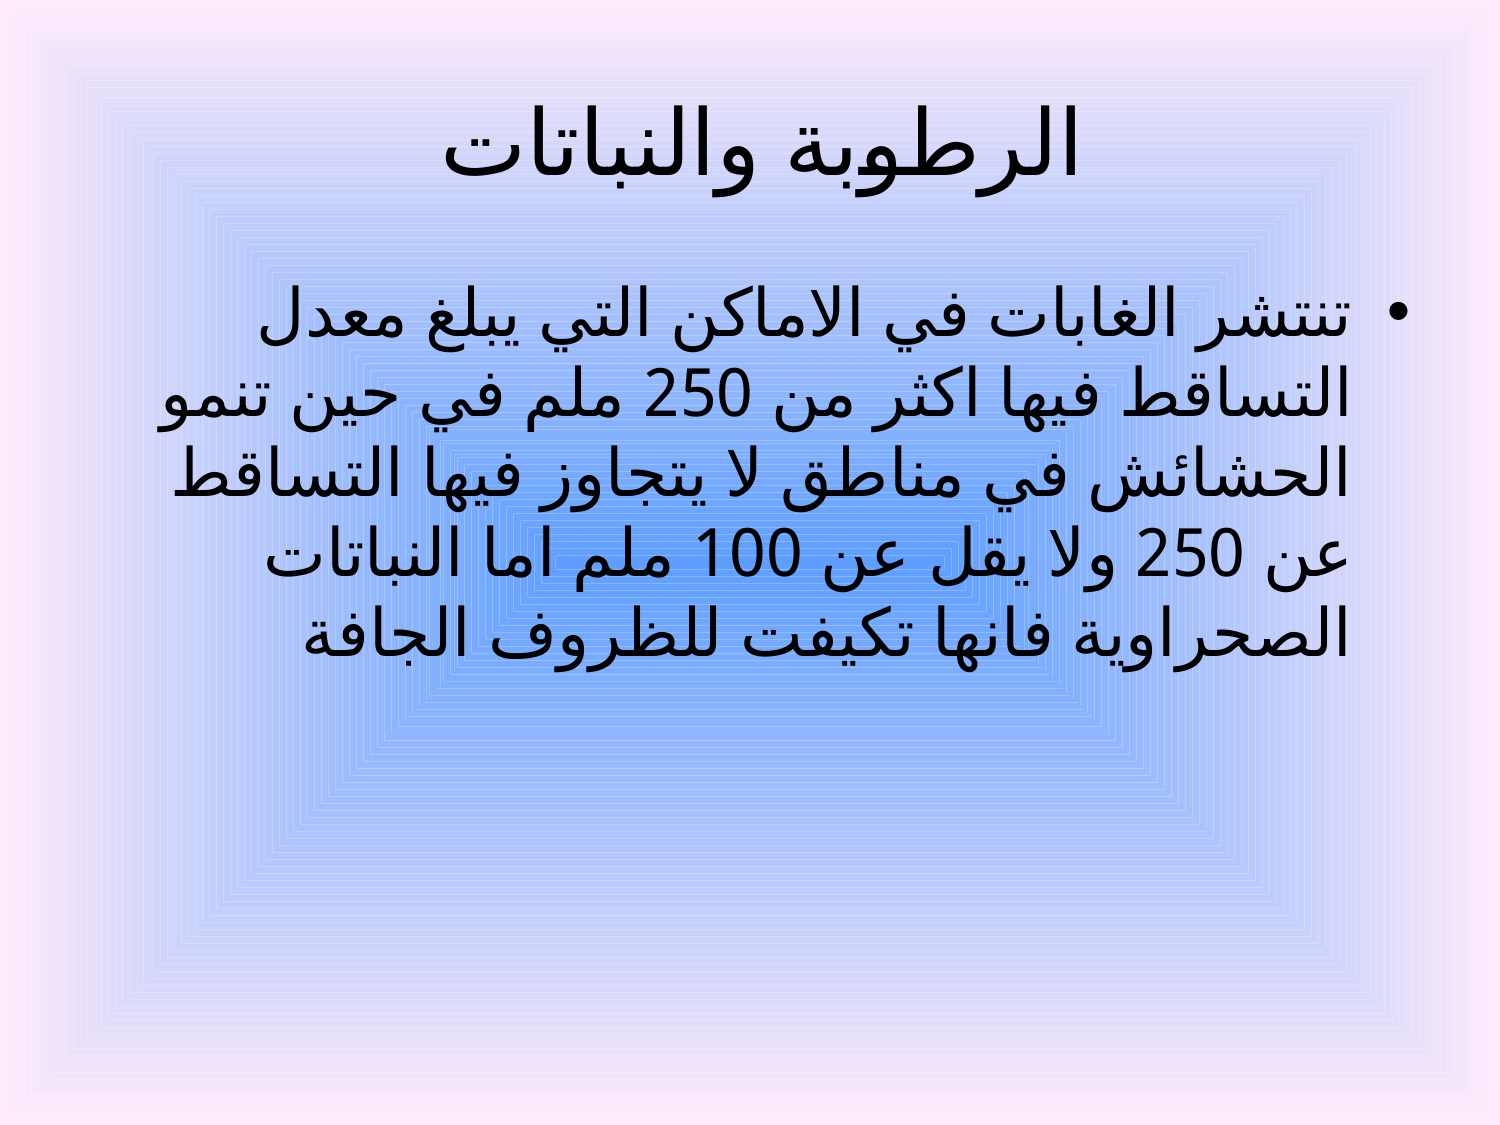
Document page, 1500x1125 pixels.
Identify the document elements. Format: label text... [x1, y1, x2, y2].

list تنتشر الغابات في الاماكن التي يبلغ معدل التساقط فيها اكثر من 250 ملم في حين تنمو الحشائش في مناطق لا يتجاوز فيها التساقط عن 250 ولا يقل عن 100 ملم اما النباتات الصحراوية فانها تكيفت للظروف الجافة [75, 262, 1425, 1005]
title الرطوبة والنباتات [75, 45, 1425, 233]
